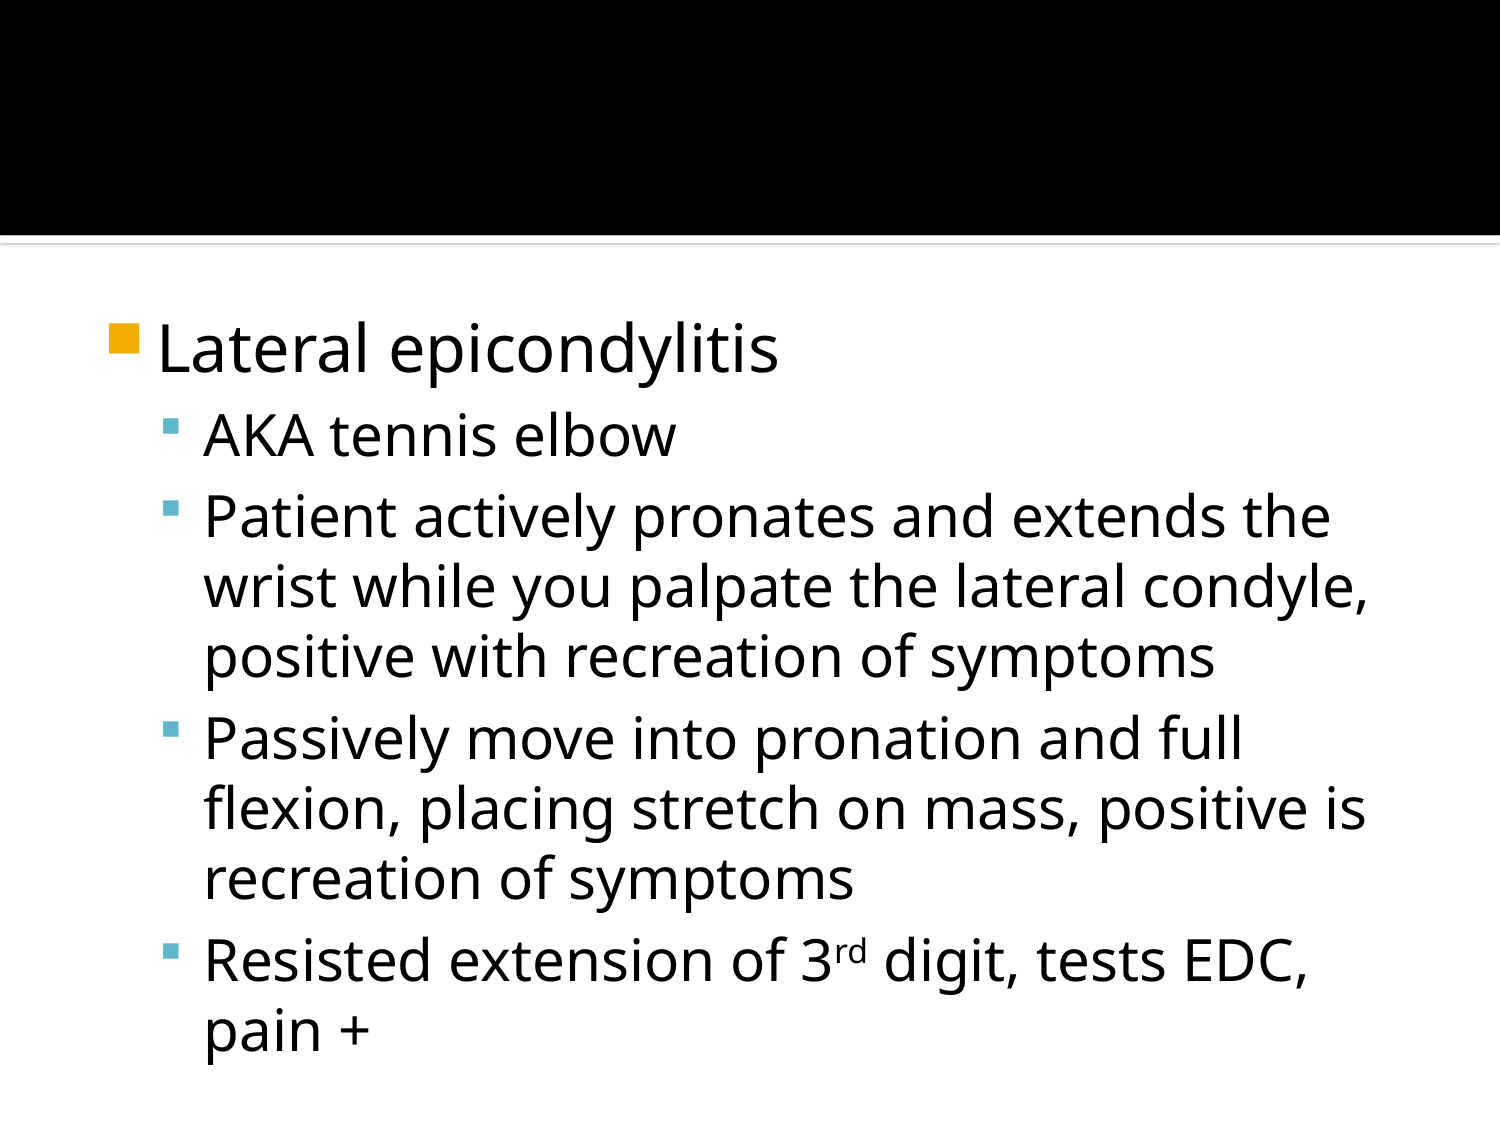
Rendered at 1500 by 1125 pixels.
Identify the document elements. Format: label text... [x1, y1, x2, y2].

list Lateral epicondylitis AKA tennis elbow Patient actively pronates and extends the wrist while you palpate the lateral condyle, positive with recreation of symptoms Passively move into pronation and full flexion, placing stretch on mass, positive is recreation of symptoms Resisted extension of 3rd digit, tests EDC, pain + [75, 291, 1425, 1050]
